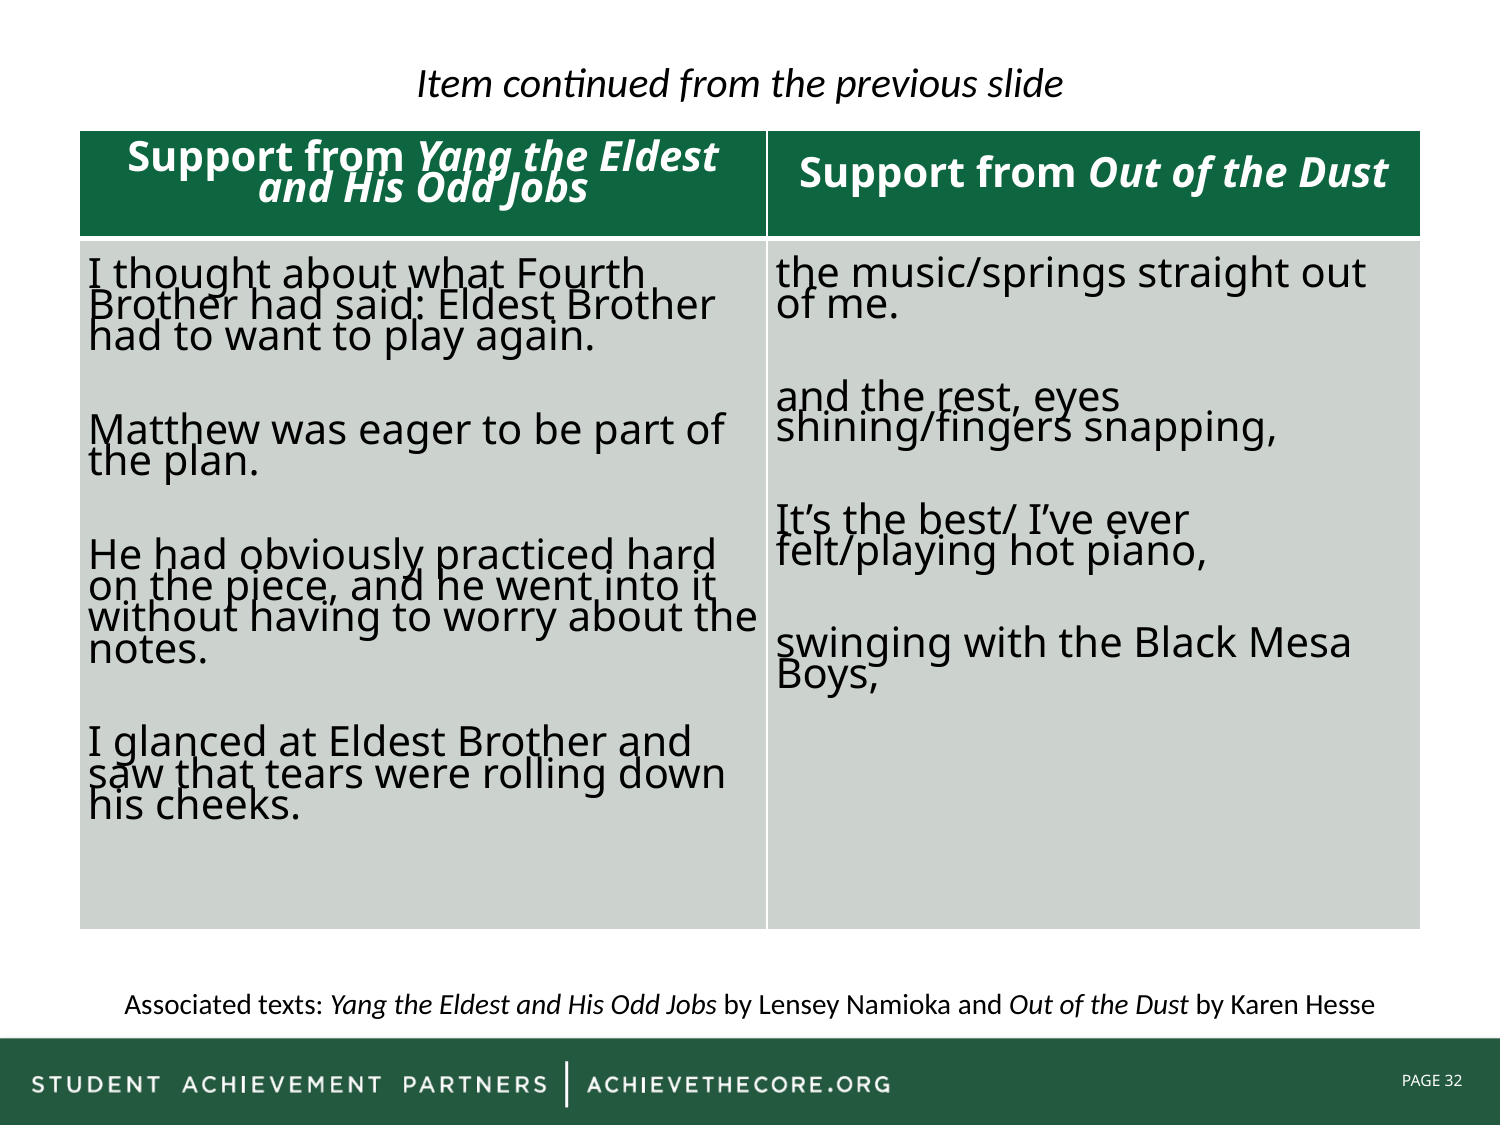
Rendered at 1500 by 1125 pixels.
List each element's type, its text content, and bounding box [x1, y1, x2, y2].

text_box Item continued from the previous slide [91, 48, 1390, 114]
table_cell the music/springs straight out of me. and the rest, eyes shining/fingers snapping, It’s the best/ I’ve ever felt/playing hot piano, swinging with the Black Mesa Boys, [768, 241, 1420, 929]
table_header Support from Out of the Dust [768, 131, 1420, 236]
text_box Associated texts: Yang the Eldest and His Odd Jobs by Lensey Namioka and Out of the Dust by Karen Hesse [27, 978, 1473, 1028]
table_cell I thought about what Fourth Brother had said: Eldest Brother had to want to play again. Matthew was eager to be part of the plan. He had obviously practiced hard on the piece, and he went into it without having to worry about the notes. I glanced at Eldest Brother and saw that tears were rolling down his cheeks. [80, 241, 766, 929]
table_header Support from Yang the Eldest and His Odd Jobs [80, 131, 766, 236]
